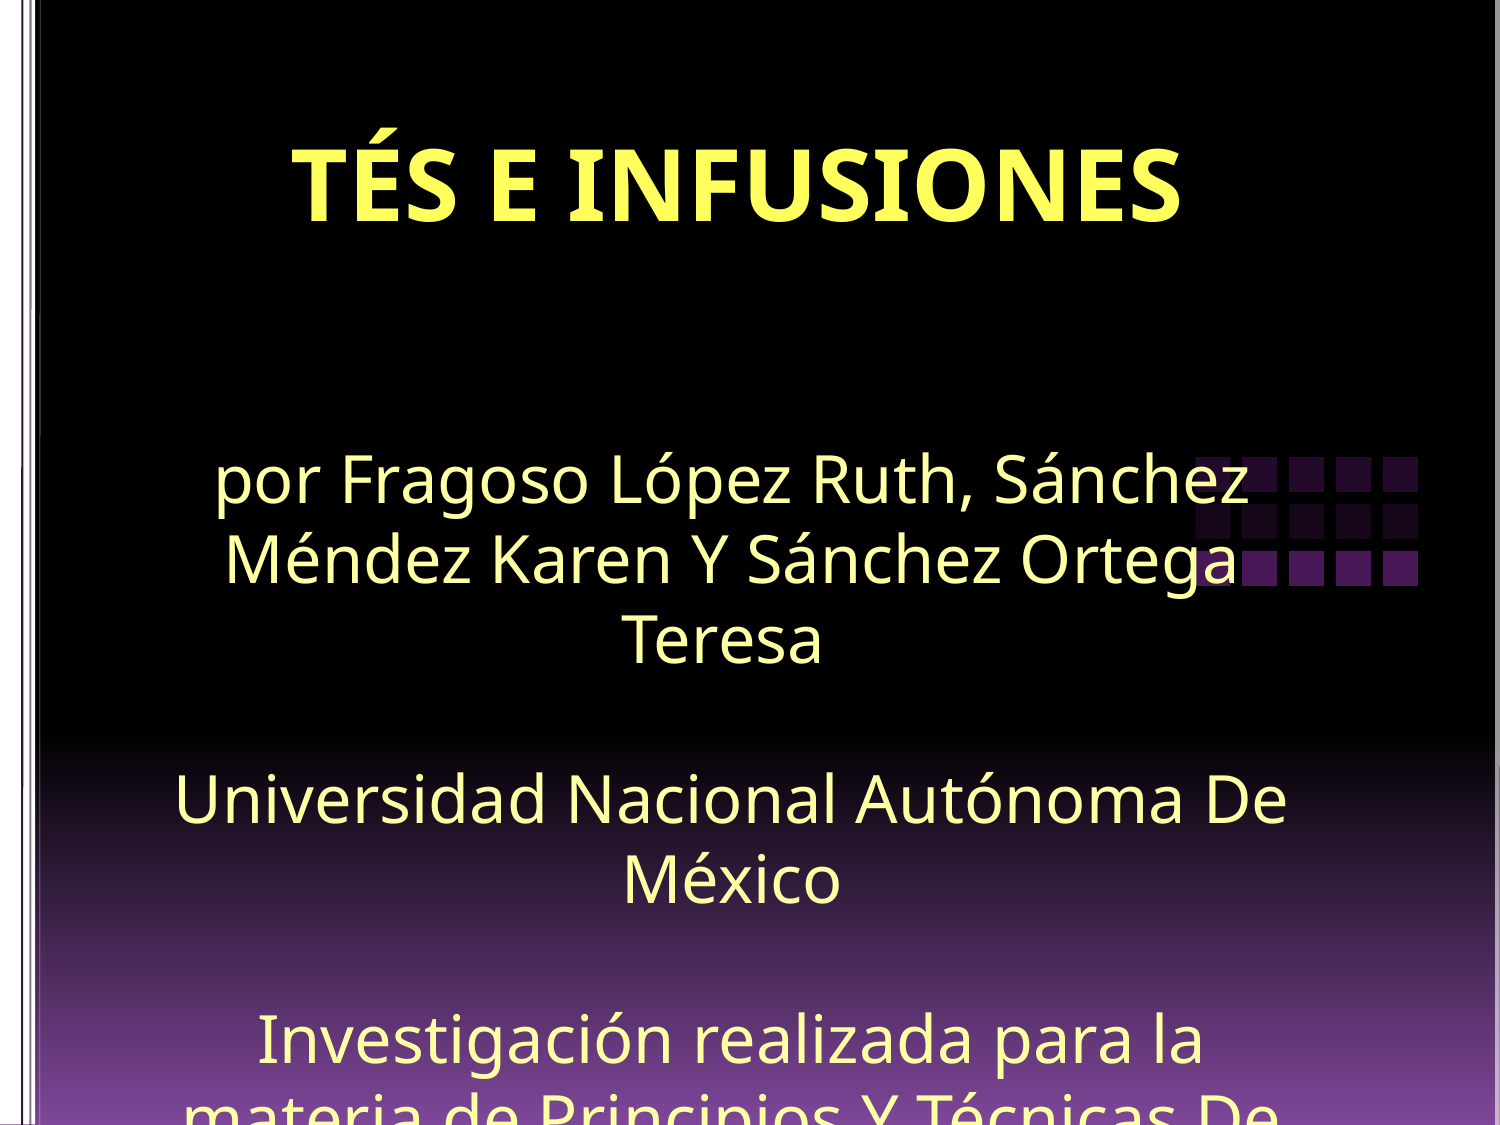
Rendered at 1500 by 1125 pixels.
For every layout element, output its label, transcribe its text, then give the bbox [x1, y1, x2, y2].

title TÉS E INFUSIONES [100, 113, 1376, 291]
text_box por Fragoso López Ruth, Sánchez Méndez Karen Y Sánchez Ortega Teresa Universidad Nacional Autónoma De México Investigación realizada para la materia de Principios Y Técnicas De Investigación [147, 349, 1317, 1125]
